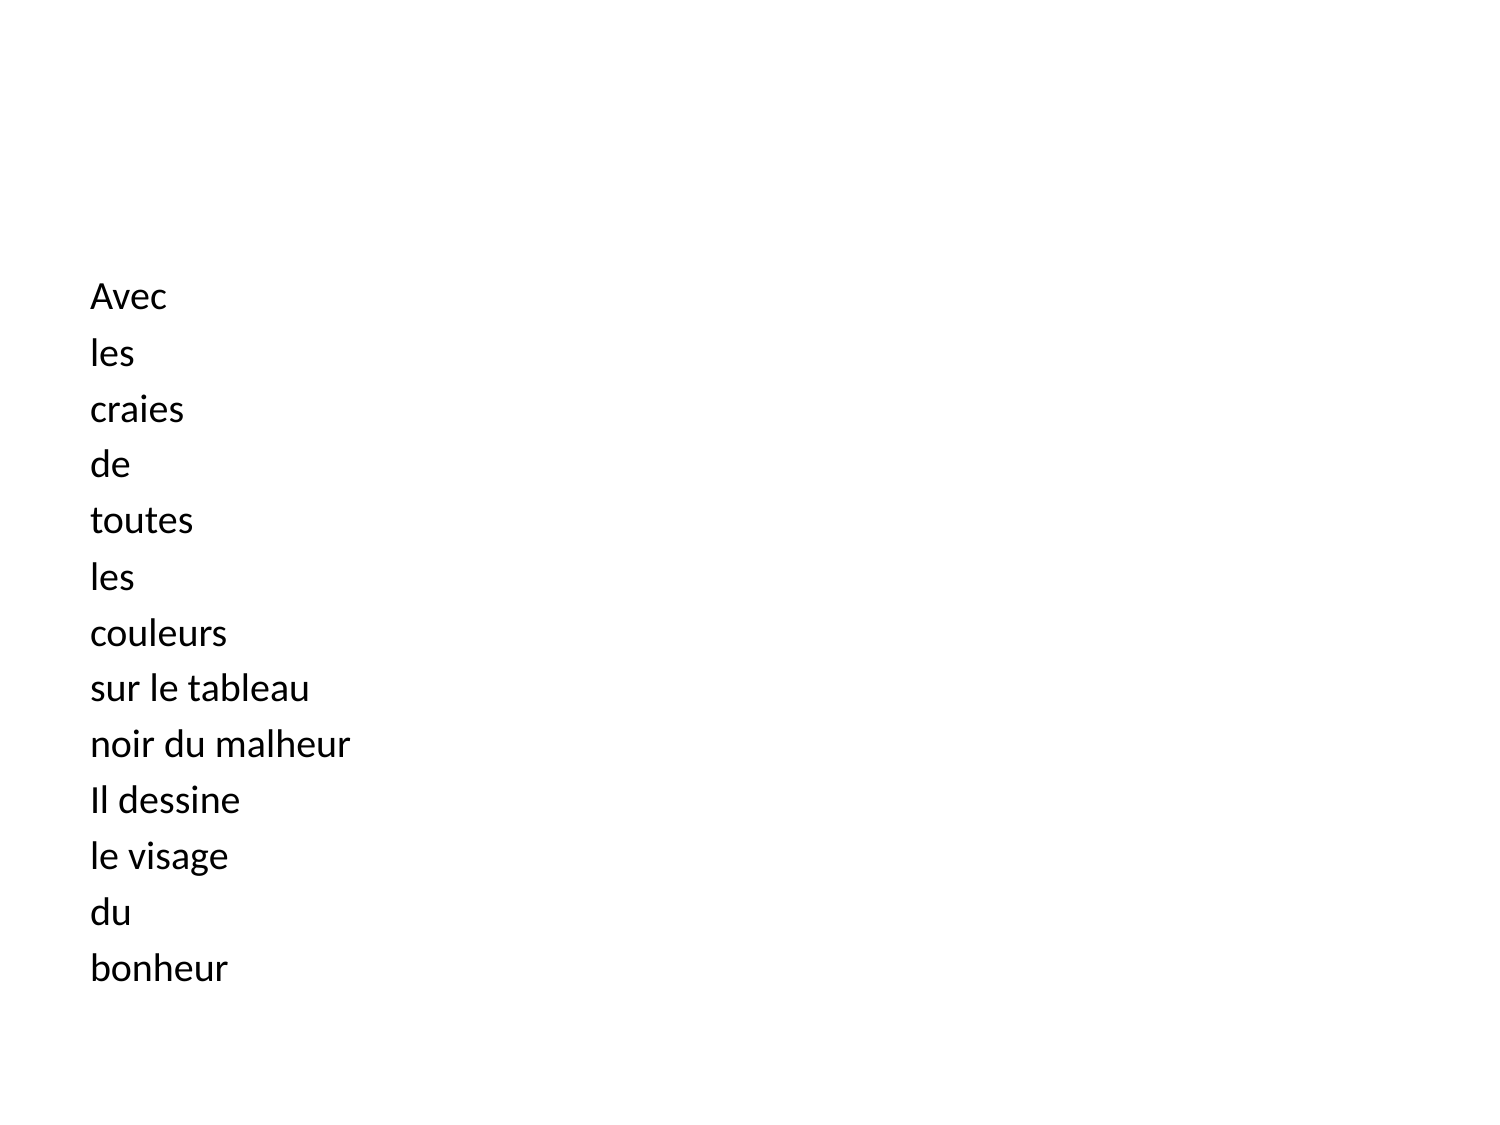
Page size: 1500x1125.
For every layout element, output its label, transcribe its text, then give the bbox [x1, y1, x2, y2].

list Avec les craies de toutes les couleurs sur le tableau noir du malheur Il dessine le visage du bonheur [75, 262, 1425, 1005]
